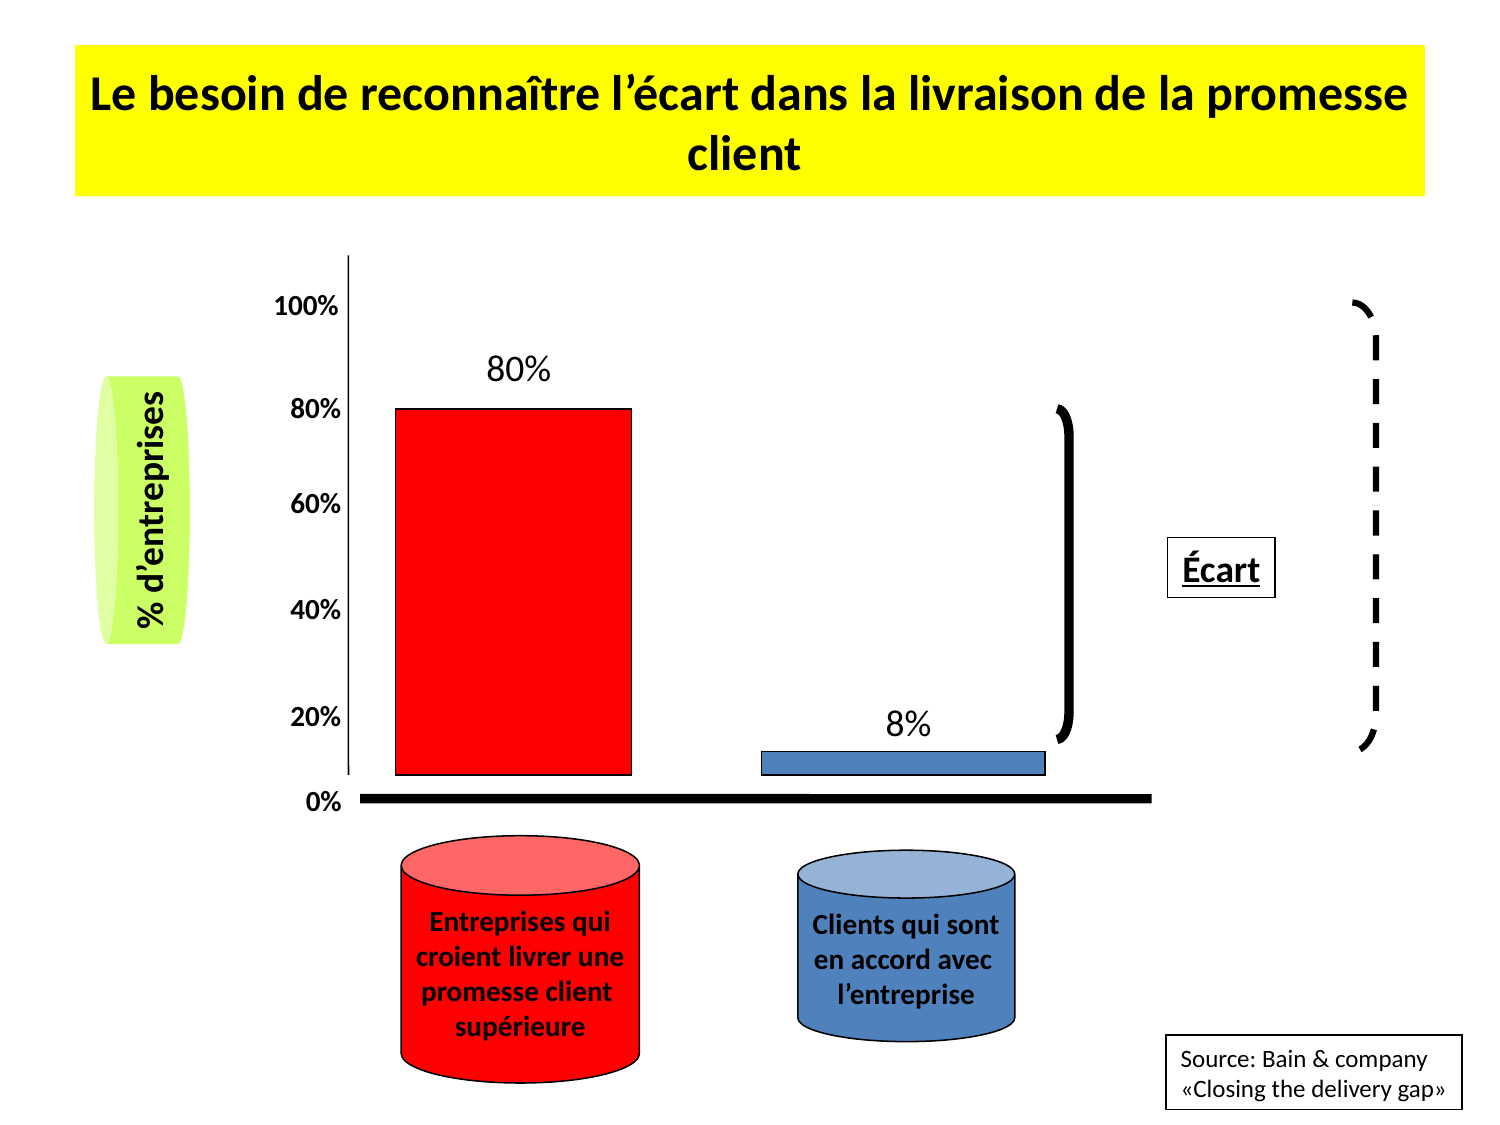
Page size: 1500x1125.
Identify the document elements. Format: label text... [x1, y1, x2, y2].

text_box 60% [349, 477, 357, 527]
text_box 8% [870, 691, 947, 752]
title Le besoin de reconnaître l’écart dans la livraison de la promesse client [75, 45, 1425, 197]
text_box 40% [349, 583, 357, 633]
text_box % d’entreprises [94, 376, 190, 645]
text_box Écart [1167, 537, 1276, 598]
text_box 0% [291, 774, 357, 825]
text_box 60% [275, 477, 348, 527]
text_box 40% [275, 583, 348, 633]
text_box [1057, 408, 1070, 740]
text_box [761, 751, 1046, 775]
text_box [1352, 302, 1377, 752]
text_box Source: Bain & company «Closing the delivery gap» [1165, 1034, 1463, 1110]
text_box Clients qui sont en accord avec l’entreprise [797, 850, 1015, 1042]
text_box 80% [471, 336, 567, 397]
text_box 80% [349, 382, 357, 433]
text_box [395, 408, 632, 775]
text_box Entreprises qui croient livrer une promesse client supérieure [401, 835, 640, 1084]
text_box 20% [349, 689, 357, 740]
text_box 100% [258, 278, 348, 329]
text_box 20% [275, 689, 348, 740]
text_box 100% [349, 278, 354, 329]
text_box 80% [275, 382, 348, 433]
